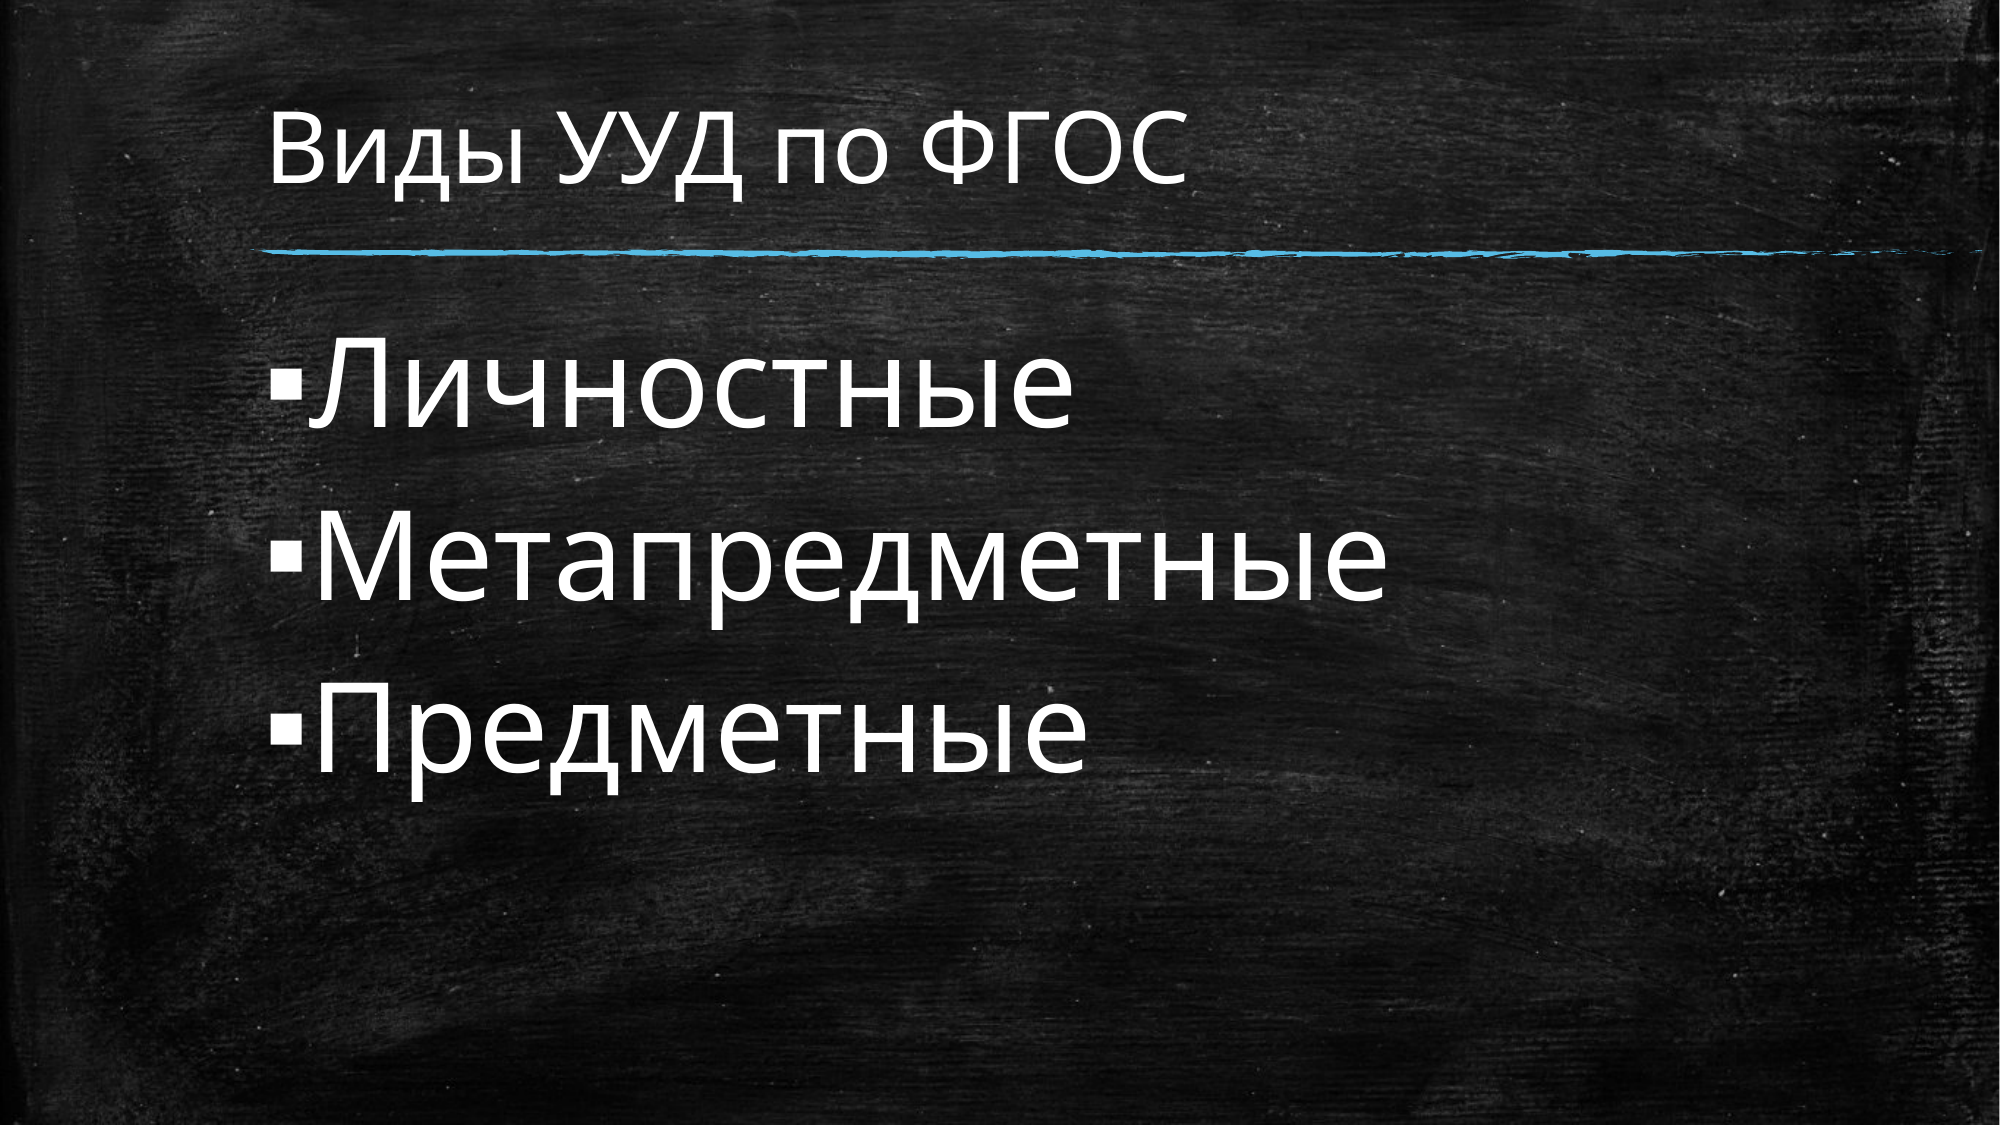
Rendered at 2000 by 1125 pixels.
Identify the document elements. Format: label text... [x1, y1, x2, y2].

list Личностные Метапредметные Предметные [249, 312, 1750, 1013]
title Виды УУД по ФГОС [249, 45, 1750, 213]
